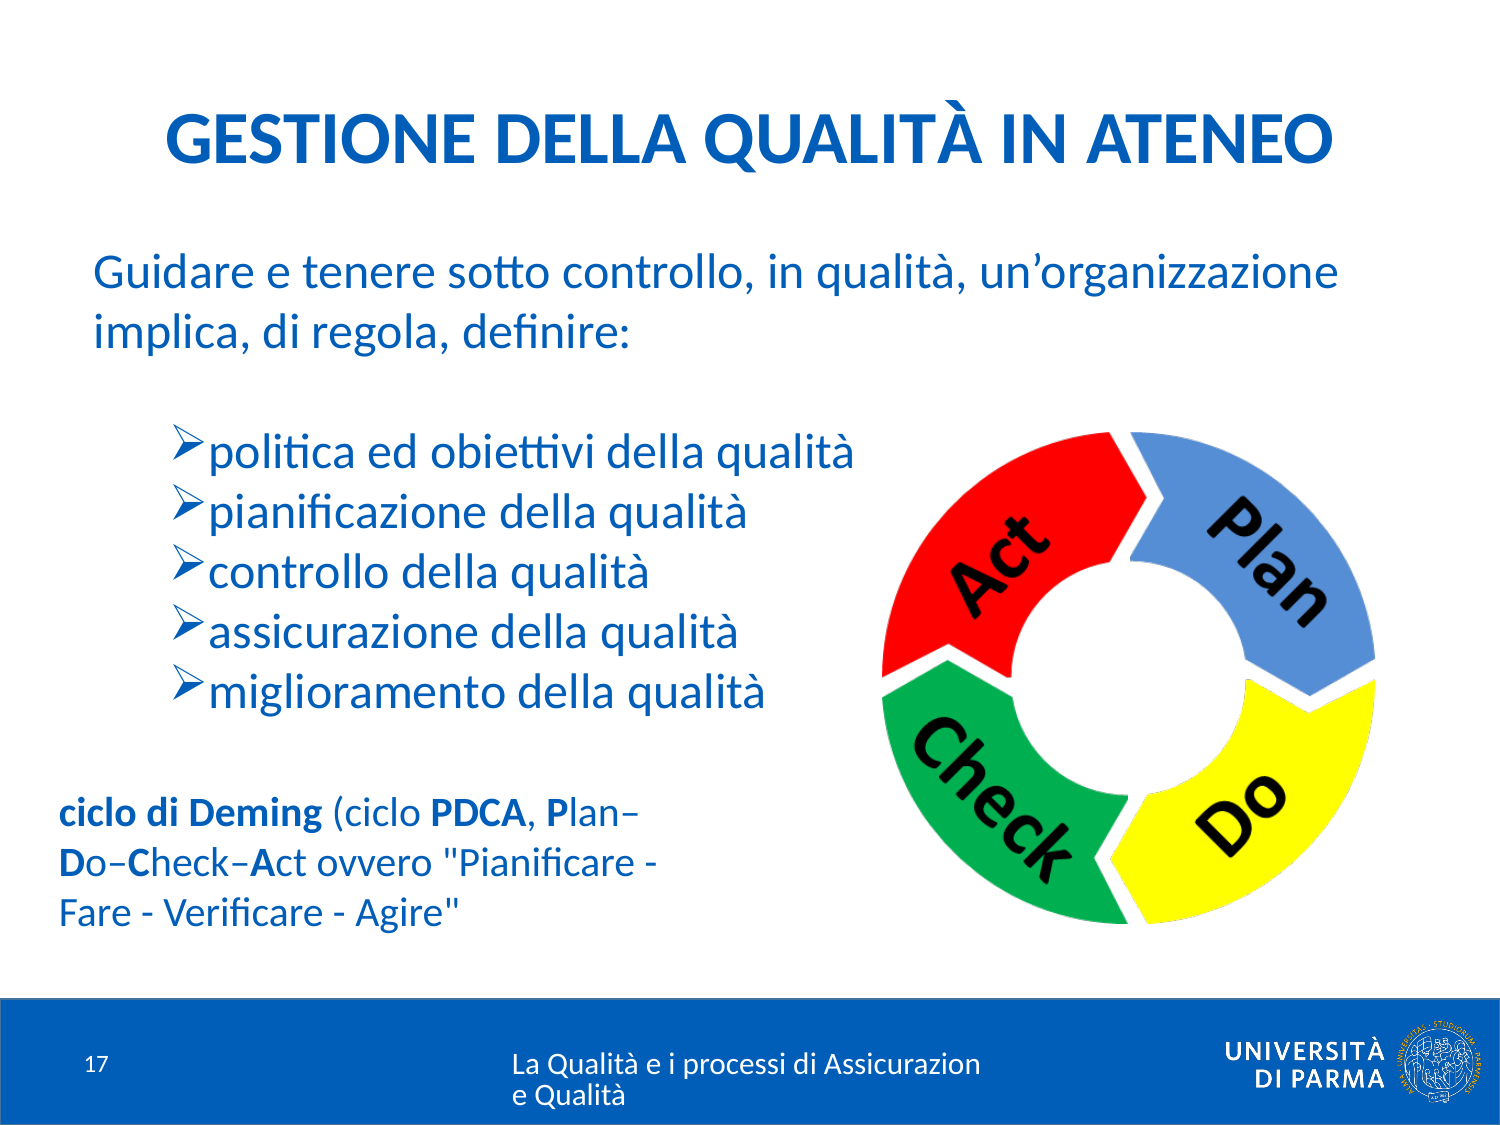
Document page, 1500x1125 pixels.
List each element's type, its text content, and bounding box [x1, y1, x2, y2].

picture [1226, 1021, 1481, 1103]
title GESTIONE DELLA QUALITÀ IN ATENEO [103, 30, 1397, 230]
picture [882, 432, 1375, 924]
footer La Qualità e i processi di Assicurazione Qualità [496, 1021, 1004, 1103]
text_box ciclo di Deming (ciclo PDCA, Plan–Do–Check–Act ovvero "Pianificare - Fare - Verificare - Agire" [44, 777, 681, 943]
list Guidare e tenere sotto controllo, in qualità, un’organizzazione implica, di regola, definire: politica ed obiettivi della qualità pianificazione della qualità controllo della qualità assicurazione della qualità miglioramento della qualità [78, 230, 1421, 898]
slide_number 17 [68, 1021, 406, 1103]
